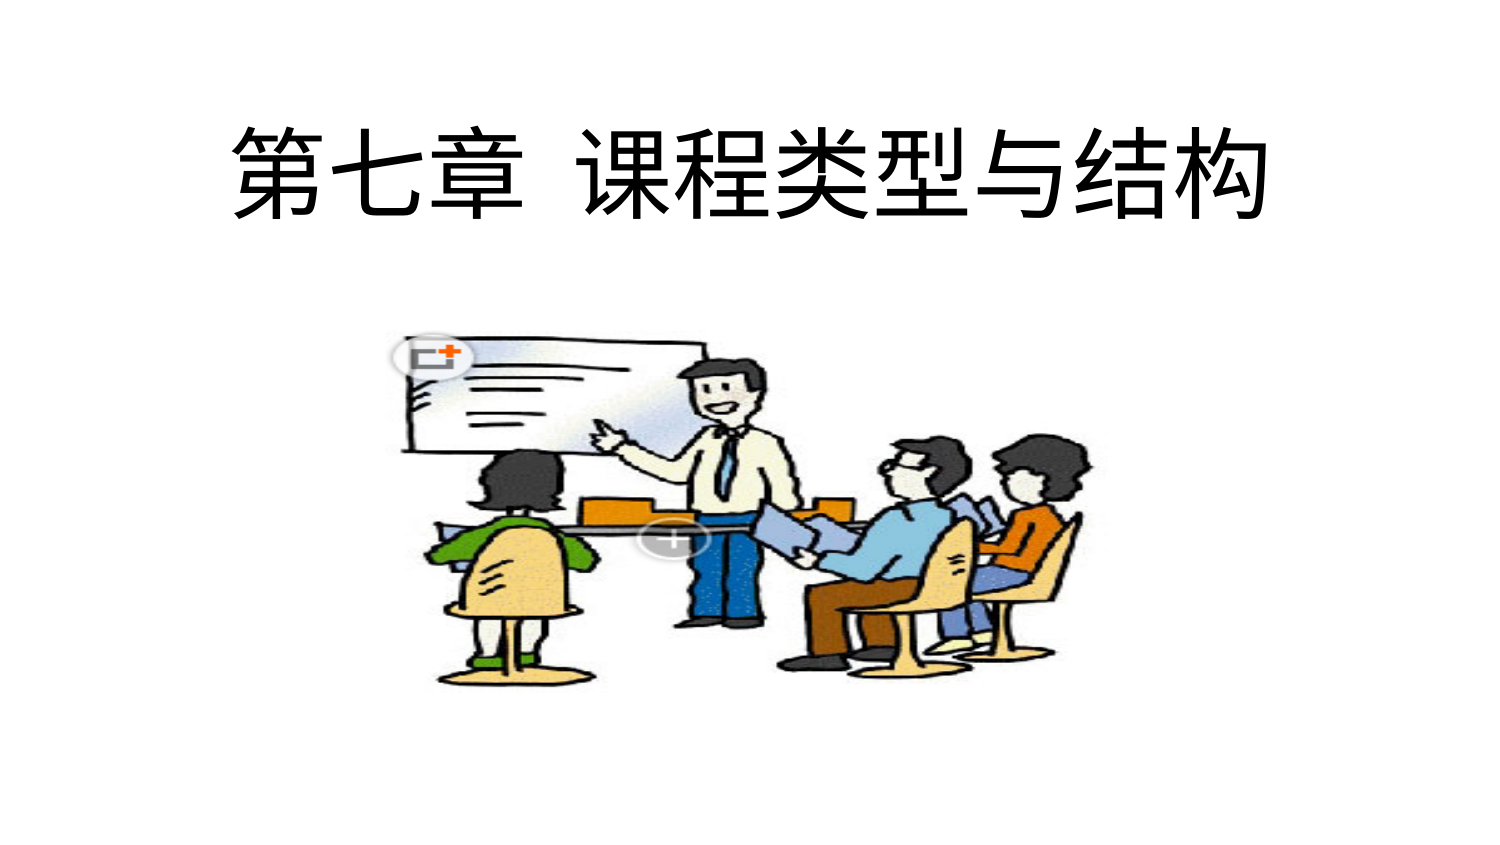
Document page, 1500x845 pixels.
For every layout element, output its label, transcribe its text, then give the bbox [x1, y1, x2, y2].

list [329, 288, 1171, 767]
title 第七章 课程类型与结构 [74, 104, 1426, 239]
